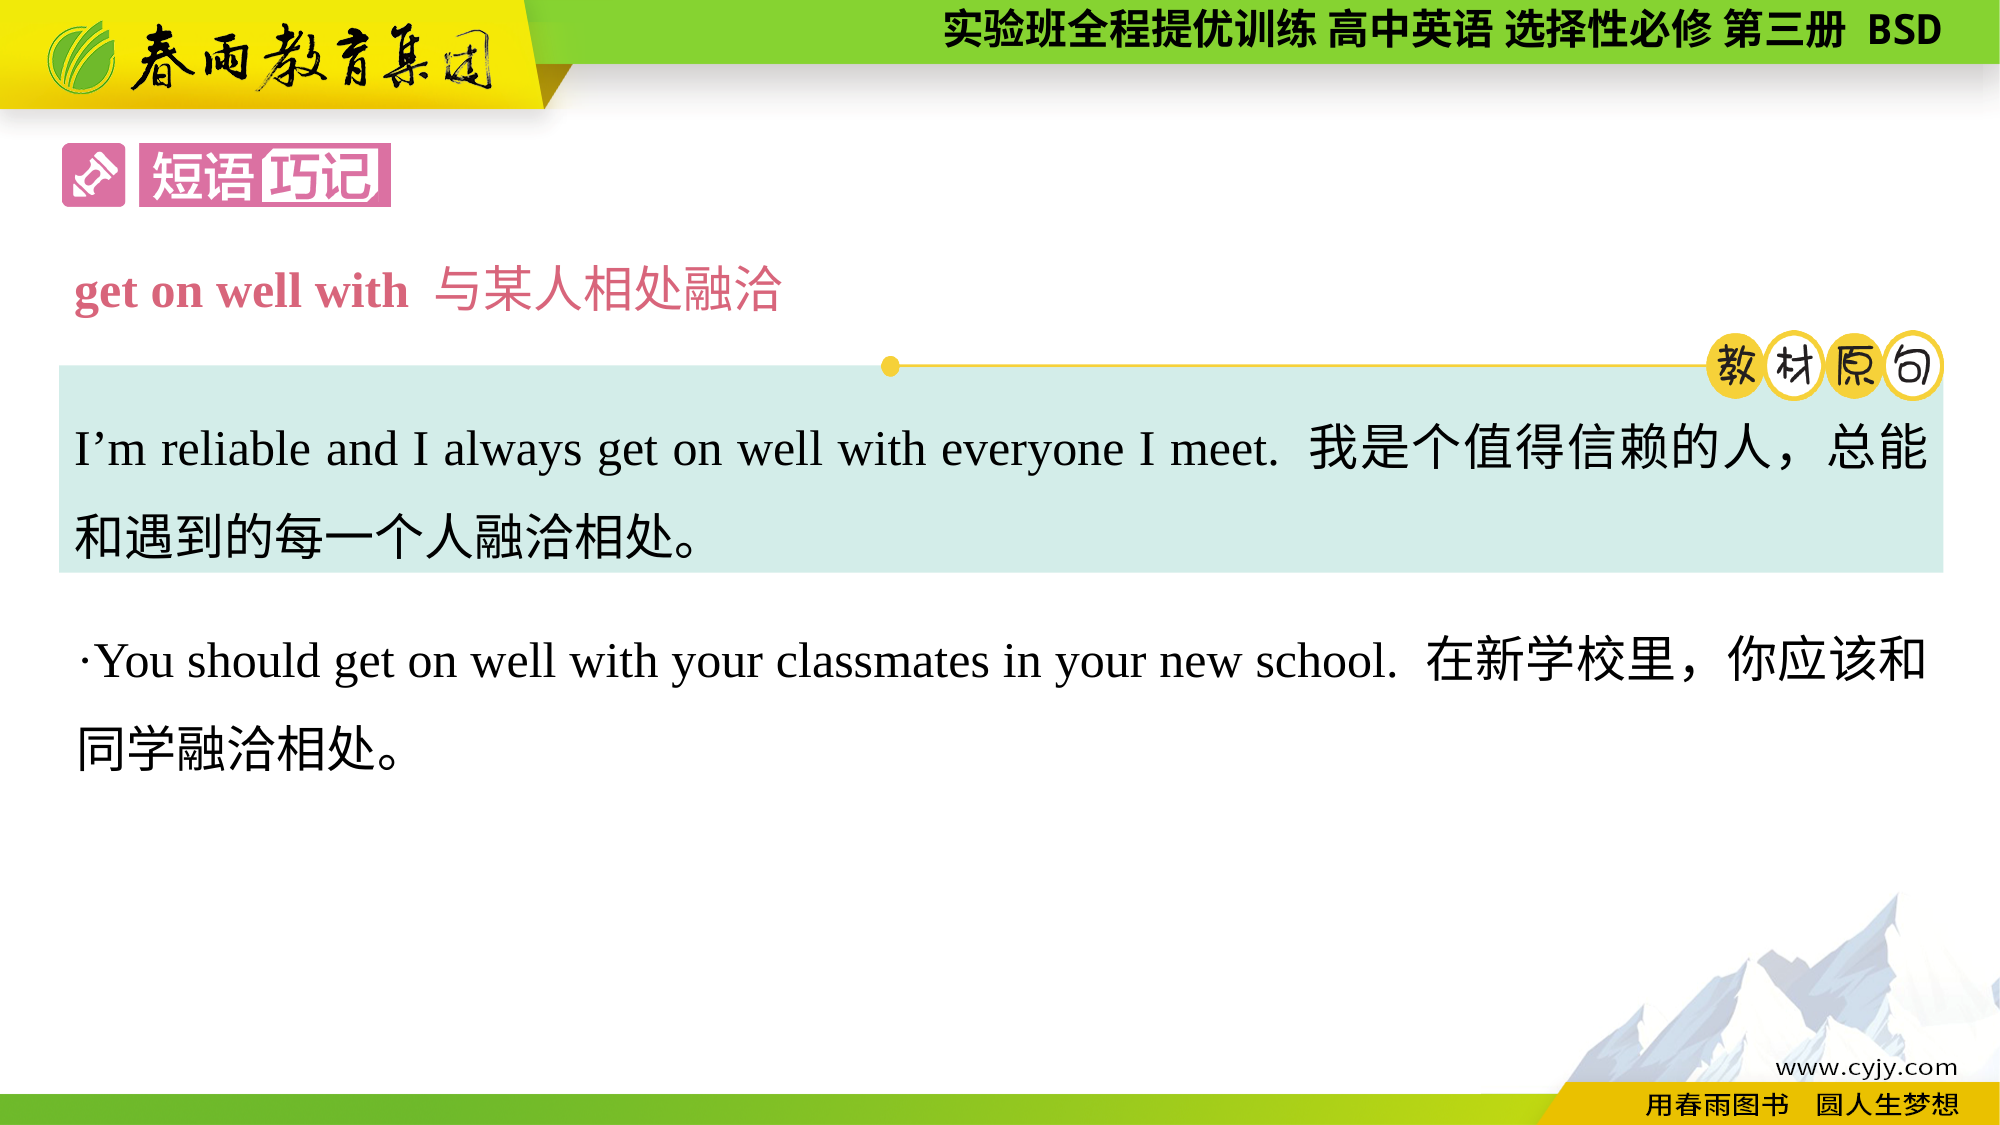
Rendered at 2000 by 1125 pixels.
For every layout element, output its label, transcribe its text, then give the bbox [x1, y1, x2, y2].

picture [0, 0, 2000, 1125]
list get on well with 与某人相处融洽 [59, 219, 1944, 315]
text_box ·You should get on well with your classmates in your new school. 在新学校里，你应该和同学融洽相处。 [62, 589, 1944, 785]
text_box I’m reliable and I always get on well with everyone I meet. 我是个值得信赖的人，总能和遇到的每一个人融洽相处。 [59, 365, 1944, 573]
